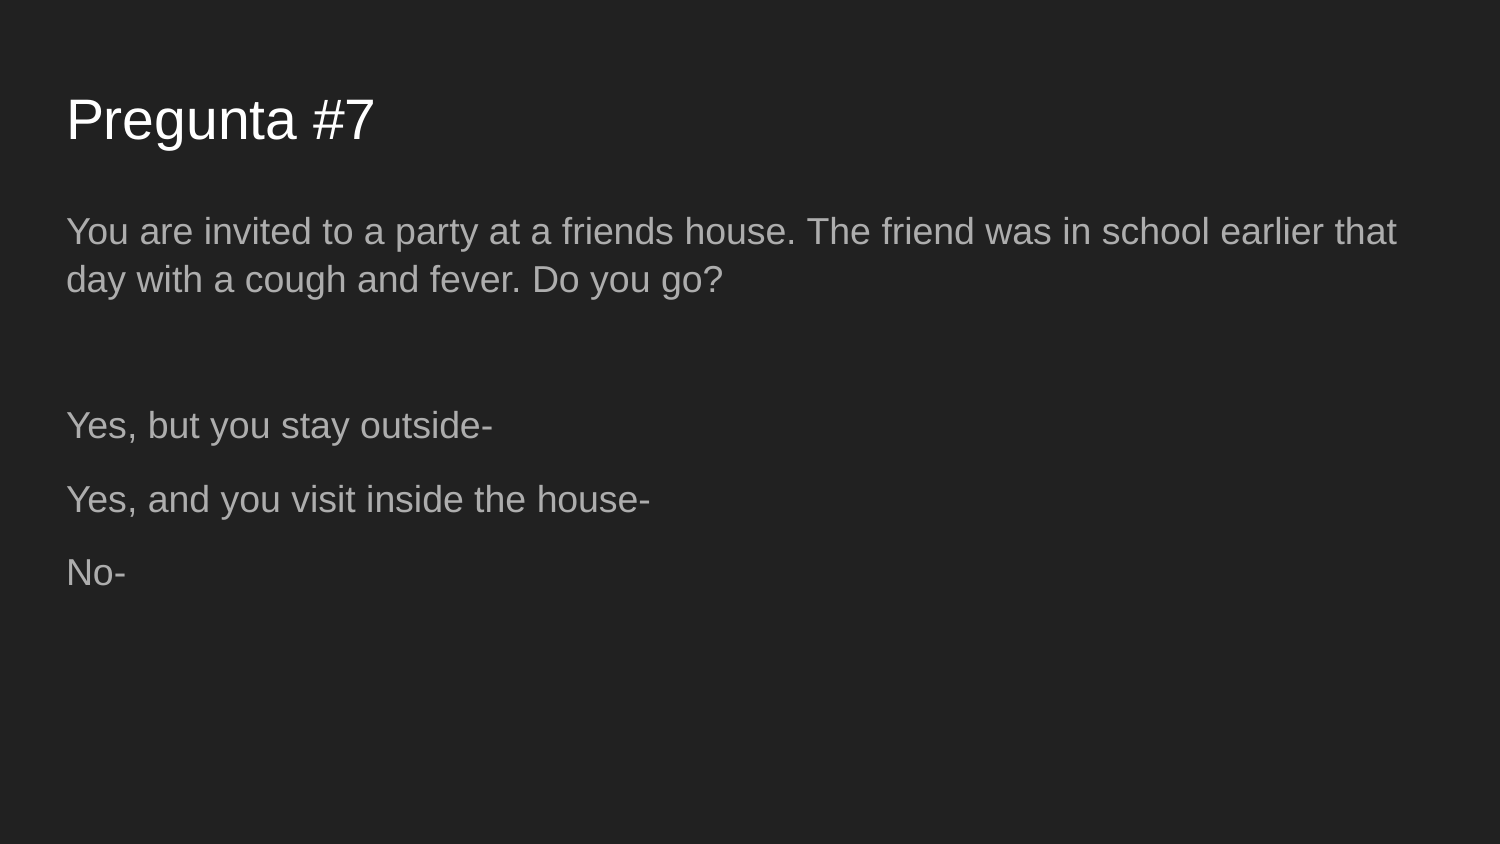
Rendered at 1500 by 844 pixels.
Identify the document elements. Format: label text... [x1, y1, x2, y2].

title Pregunta #7 [51, 72, 1449, 167]
list You are invited to a party at a friends house. The friend was in school earlier that day with a cough and fever. Do you go? Yes, but you stay outside- Yes, and you visit inside the house- No- [51, 189, 1449, 750]
